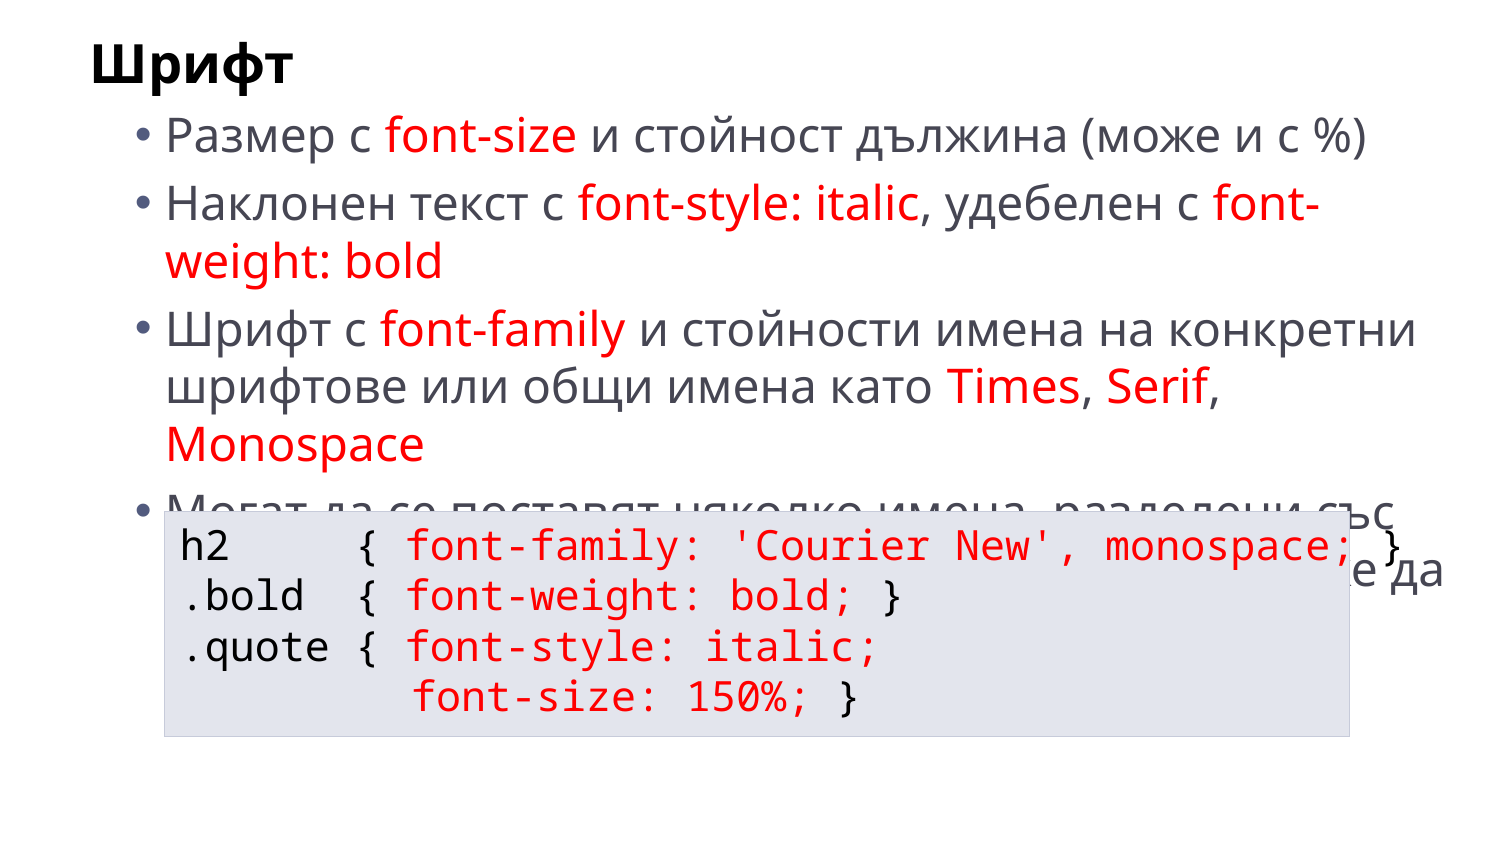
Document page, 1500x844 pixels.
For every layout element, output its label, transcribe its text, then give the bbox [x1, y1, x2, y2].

list Шрифт Размер с font-size и стойност дължина (може и с %) Наклонен текст с font-style: italic, удебелен с font-weight: bold Шрифт с font-family и стойности имена на конкретни шрифтове или общи имена като Times, Serif, Monospace Могат да се поставят няколко имена, разделени със запетая, браузърът избира най-лявото, което може да удовлетвори [75, 21, 1475, 835]
text_box h2 { font-family: 'Courier New', monospace; } .bold { font-weight: bold; } .quote { font-style: italic; font-size: 150%; } [164, 511, 1350, 737]
